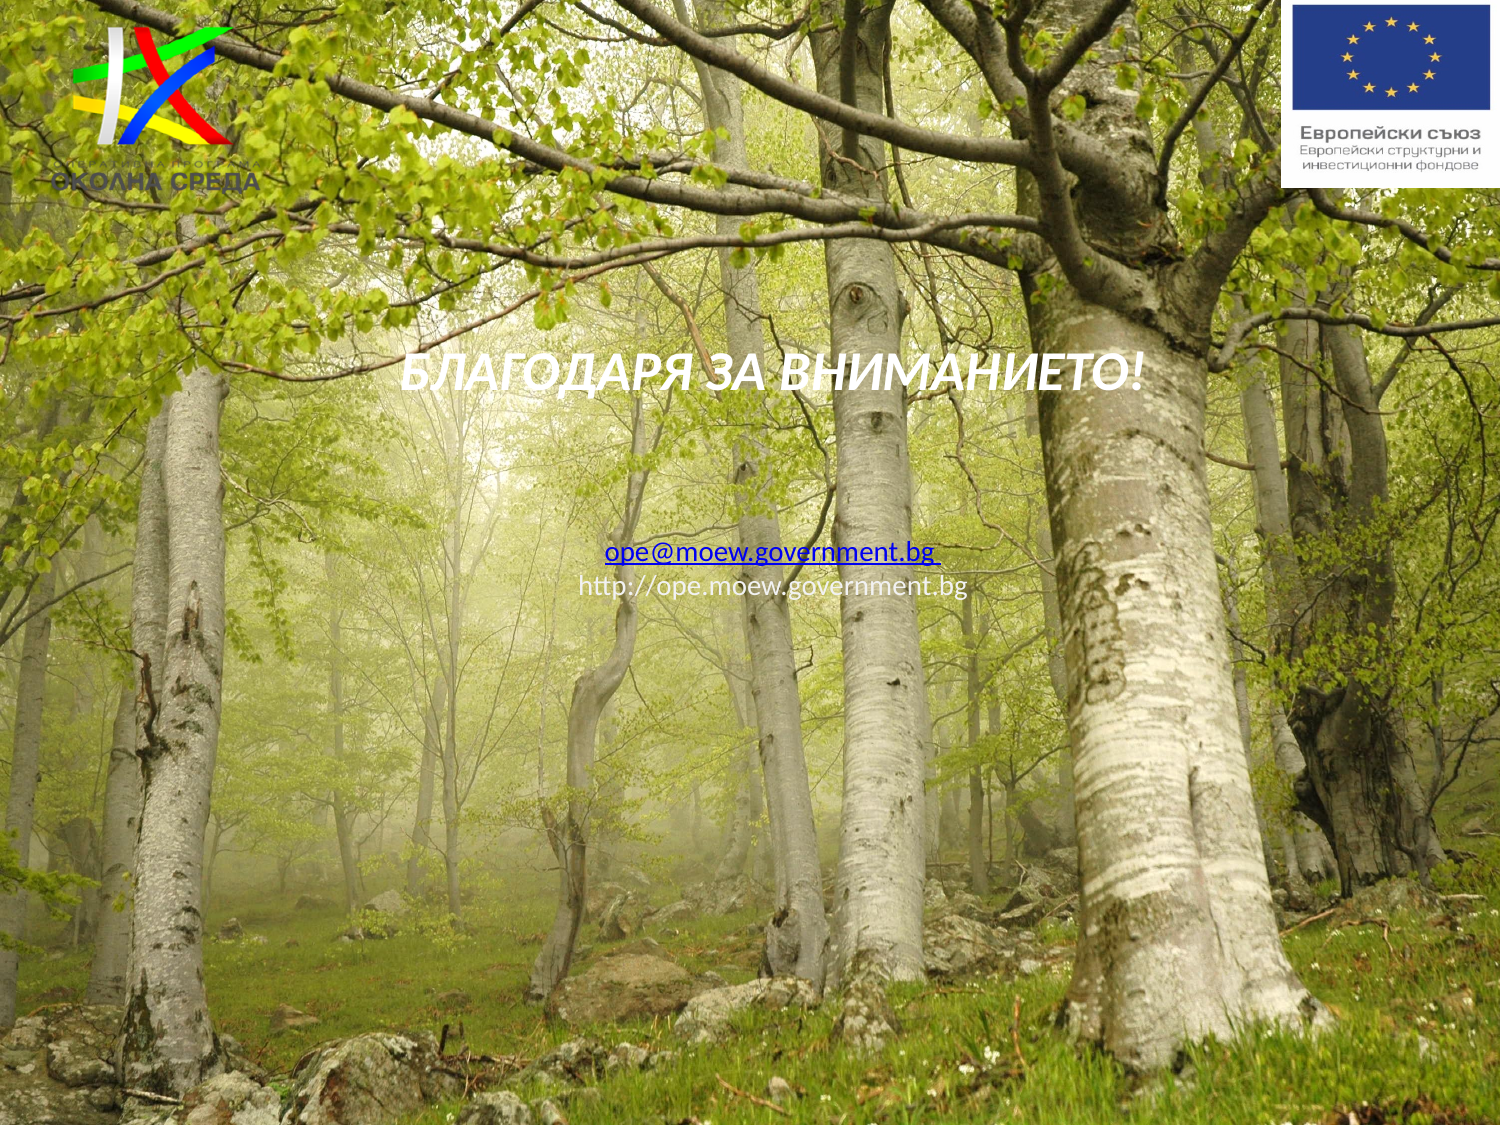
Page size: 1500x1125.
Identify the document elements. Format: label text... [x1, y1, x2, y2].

title БЛАГОДАРЯ ЗА ВНИМАНИЕТО! ope@moew.government.bg http://ope.moew.government.bg [253, 326, 1294, 610]
picture [0, 0, 1500, 1125]
